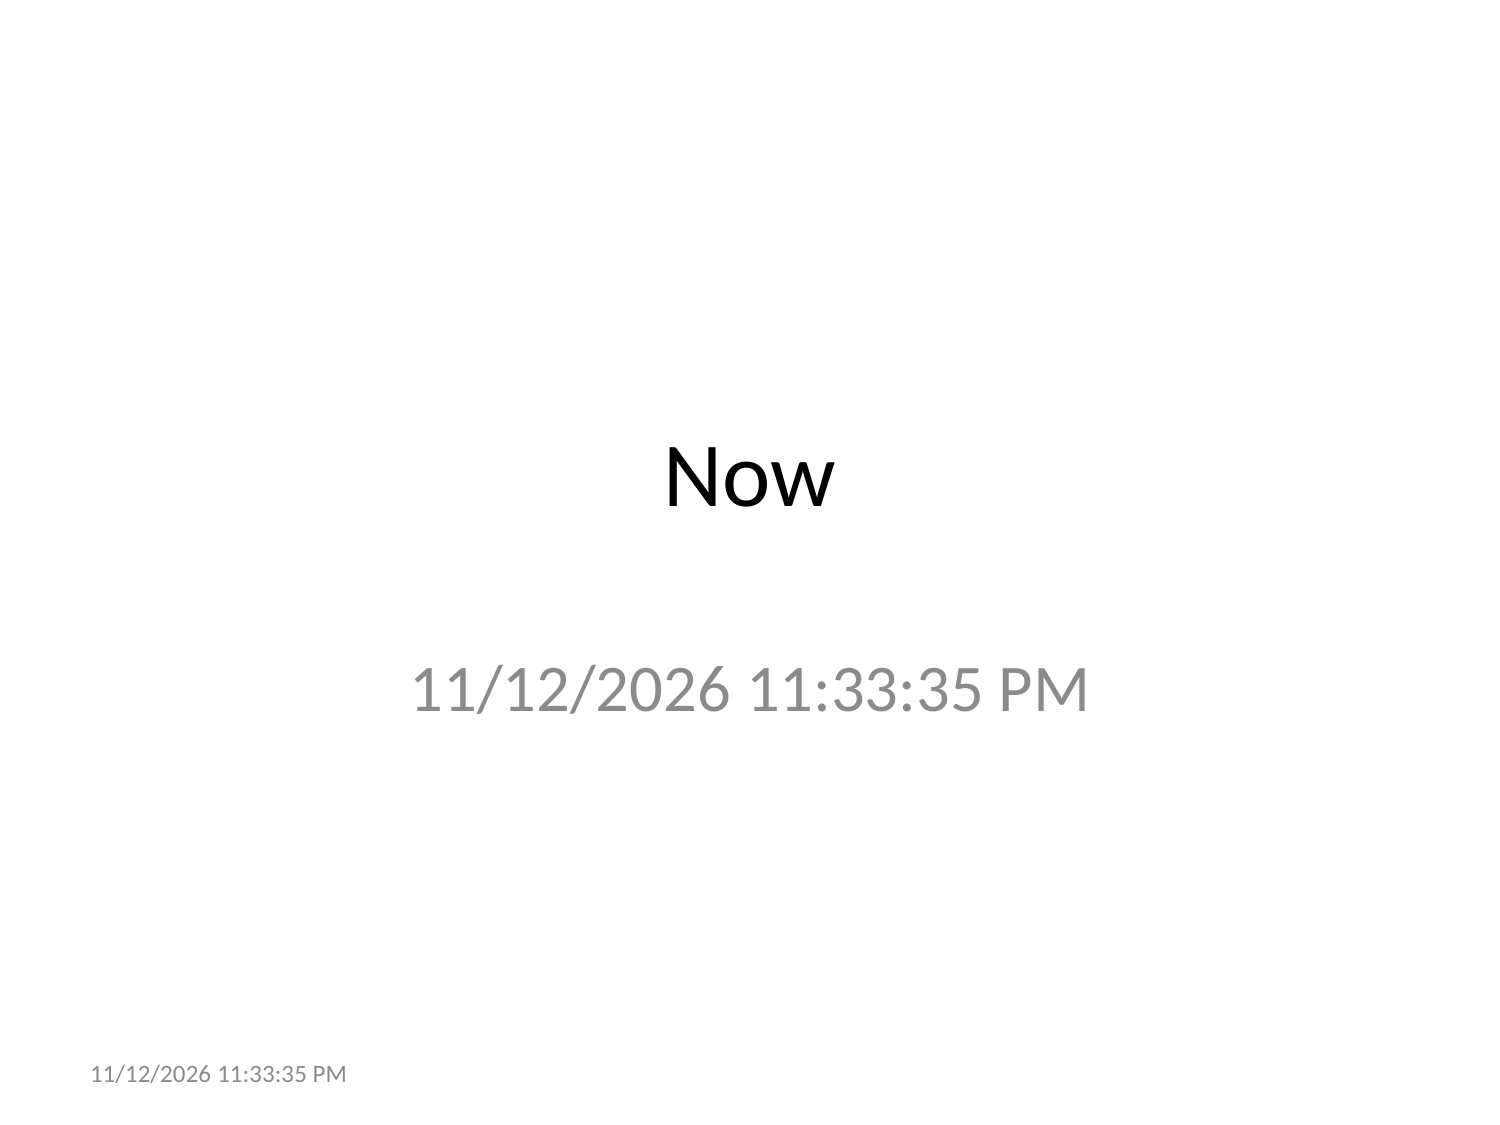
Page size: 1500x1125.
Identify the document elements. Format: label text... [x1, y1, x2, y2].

title Now [112, 349, 1388, 591]
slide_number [75, 1042, 425, 1103]
subtitle 2011-12-19 10:20:04 AM [225, 637, 1275, 925]
